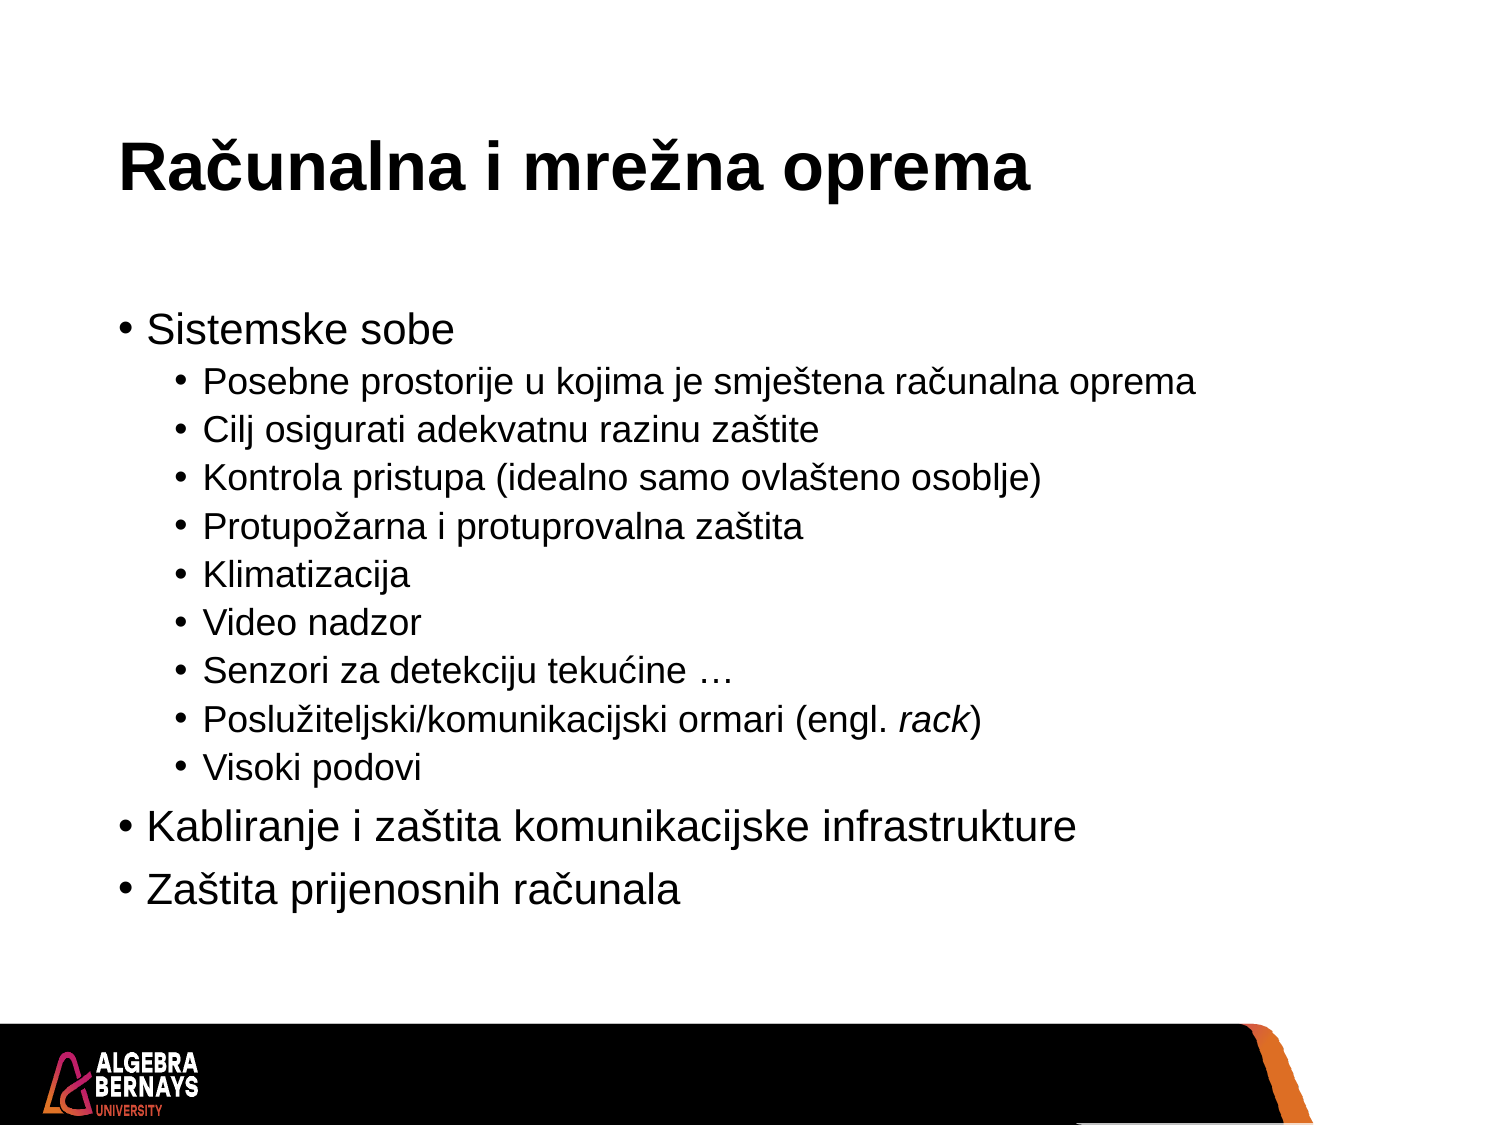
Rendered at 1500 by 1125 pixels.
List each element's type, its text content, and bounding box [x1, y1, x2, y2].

picture [0, 1023, 1468, 1125]
title Računalna i mrežna oprema [103, 59, 1397, 278]
list Sistemske sobe Posebne prostorije u kojima je smještena računalna oprema Cilj osigurati adekvatnu razinu zaštite Kontrola pristupa (idealno samo ovlašteno osoblje) Protupožarna i protuprovalna zaštita Klimatizacija Video nadzor Senzori za detekciju tekućine … Poslužiteljski/komunikacijski ormari (engl. rack) Visoki podovi Kabliranje i zaštita komunikacijske infrastrukture Zaštita prijenosnih računala [103, 299, 1397, 1014]
